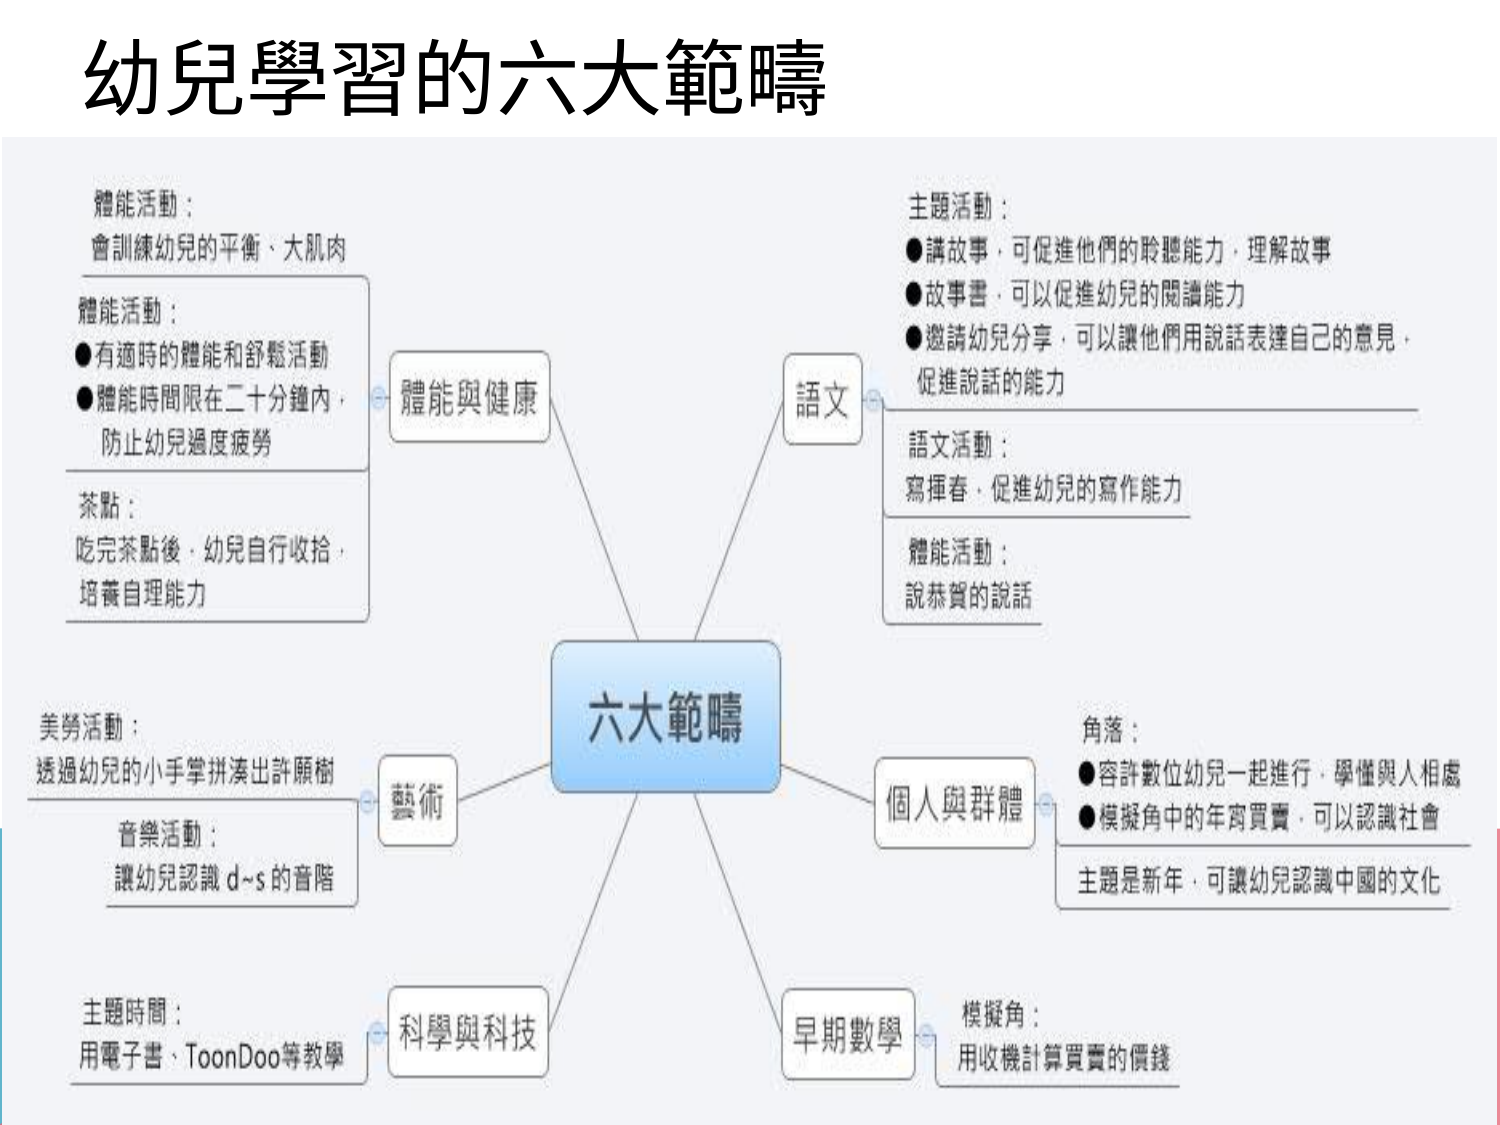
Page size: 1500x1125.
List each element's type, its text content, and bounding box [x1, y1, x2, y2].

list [2, 136, 1498, 1125]
title 幼兒學習的六大範疇 [64, 30, 1299, 121]
